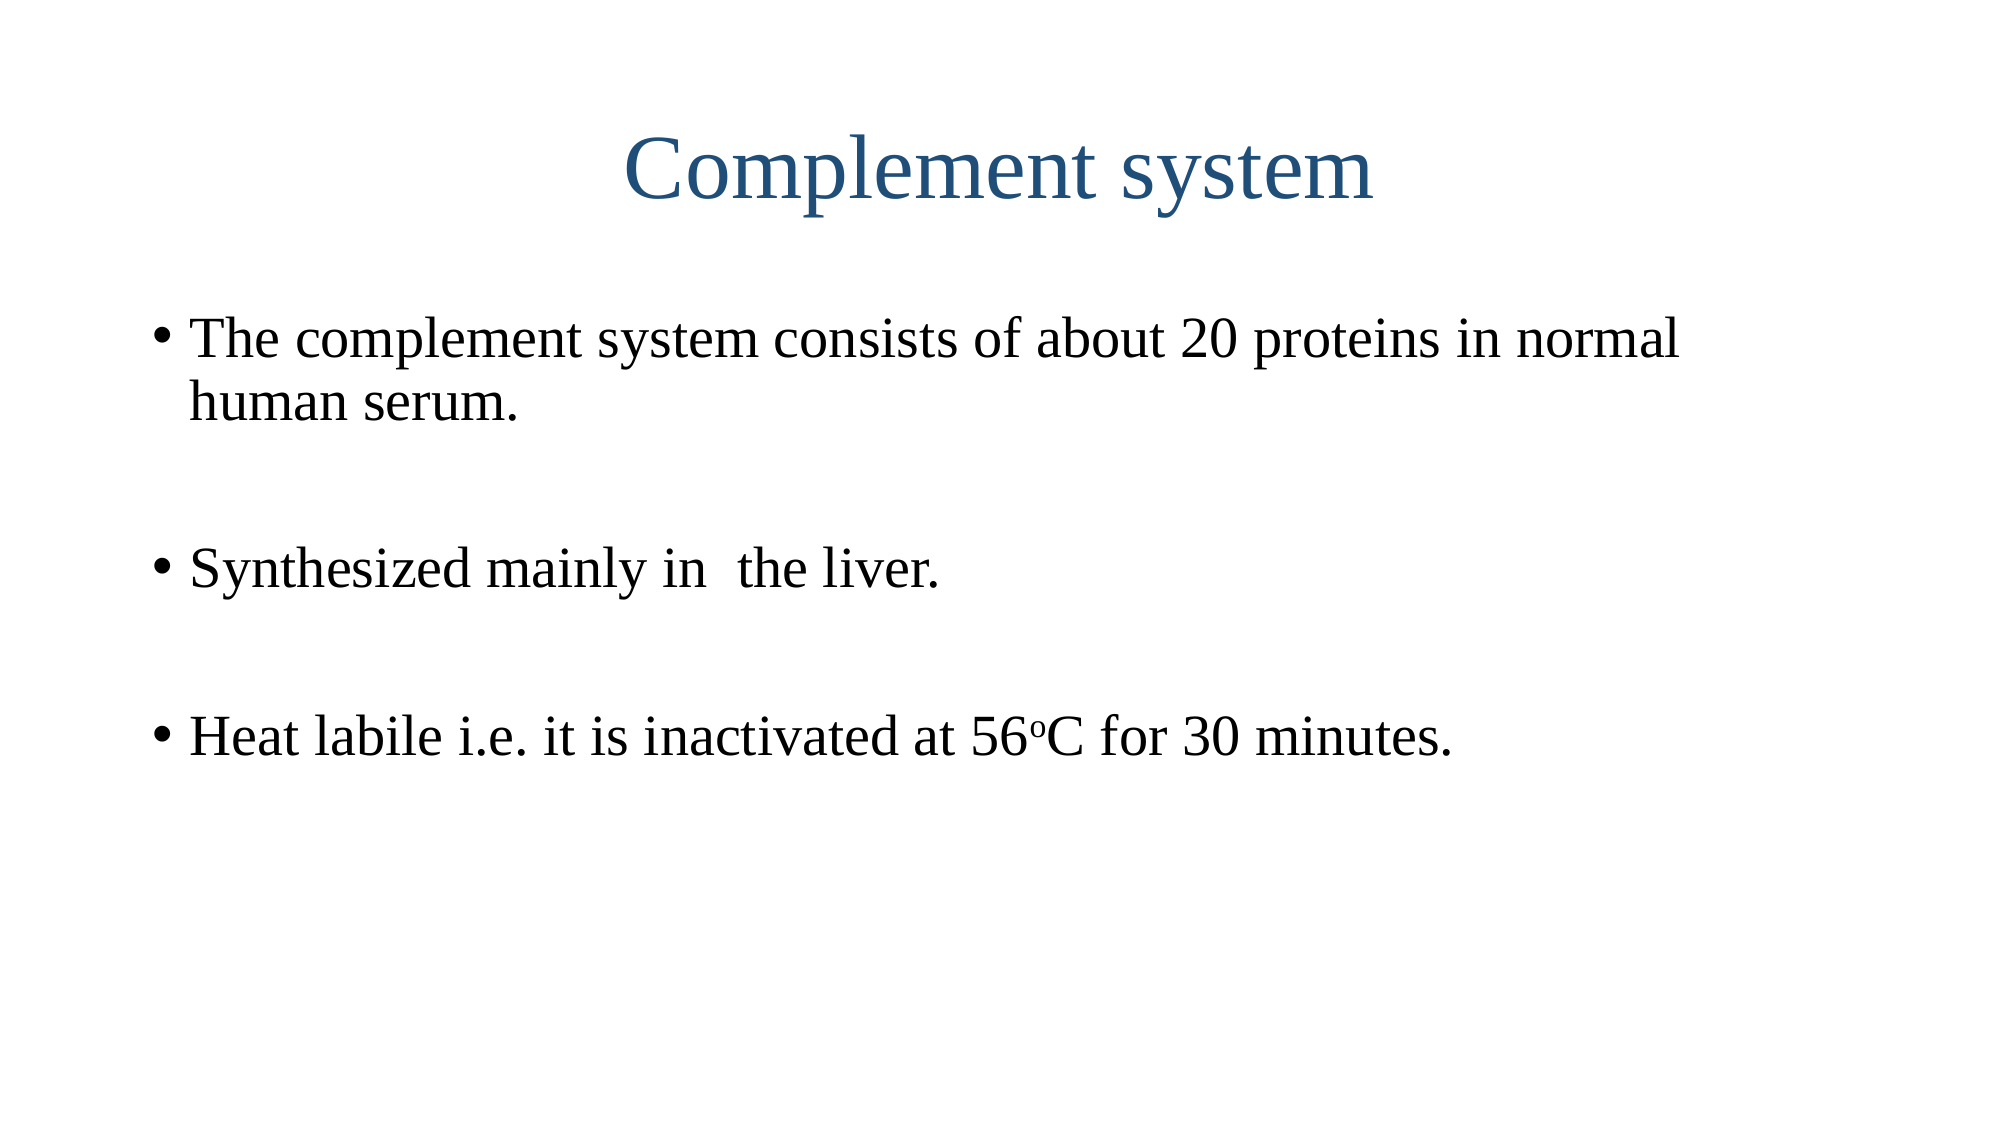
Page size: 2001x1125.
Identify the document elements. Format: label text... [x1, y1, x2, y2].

title Complement system [137, 59, 1863, 278]
list The complement system consists of about 20 proteins in normal human serum. Synthesized mainly in the liver. Heat labile i.e. it is inactivated at 56oC for 30 minutes. [137, 299, 1863, 1014]
